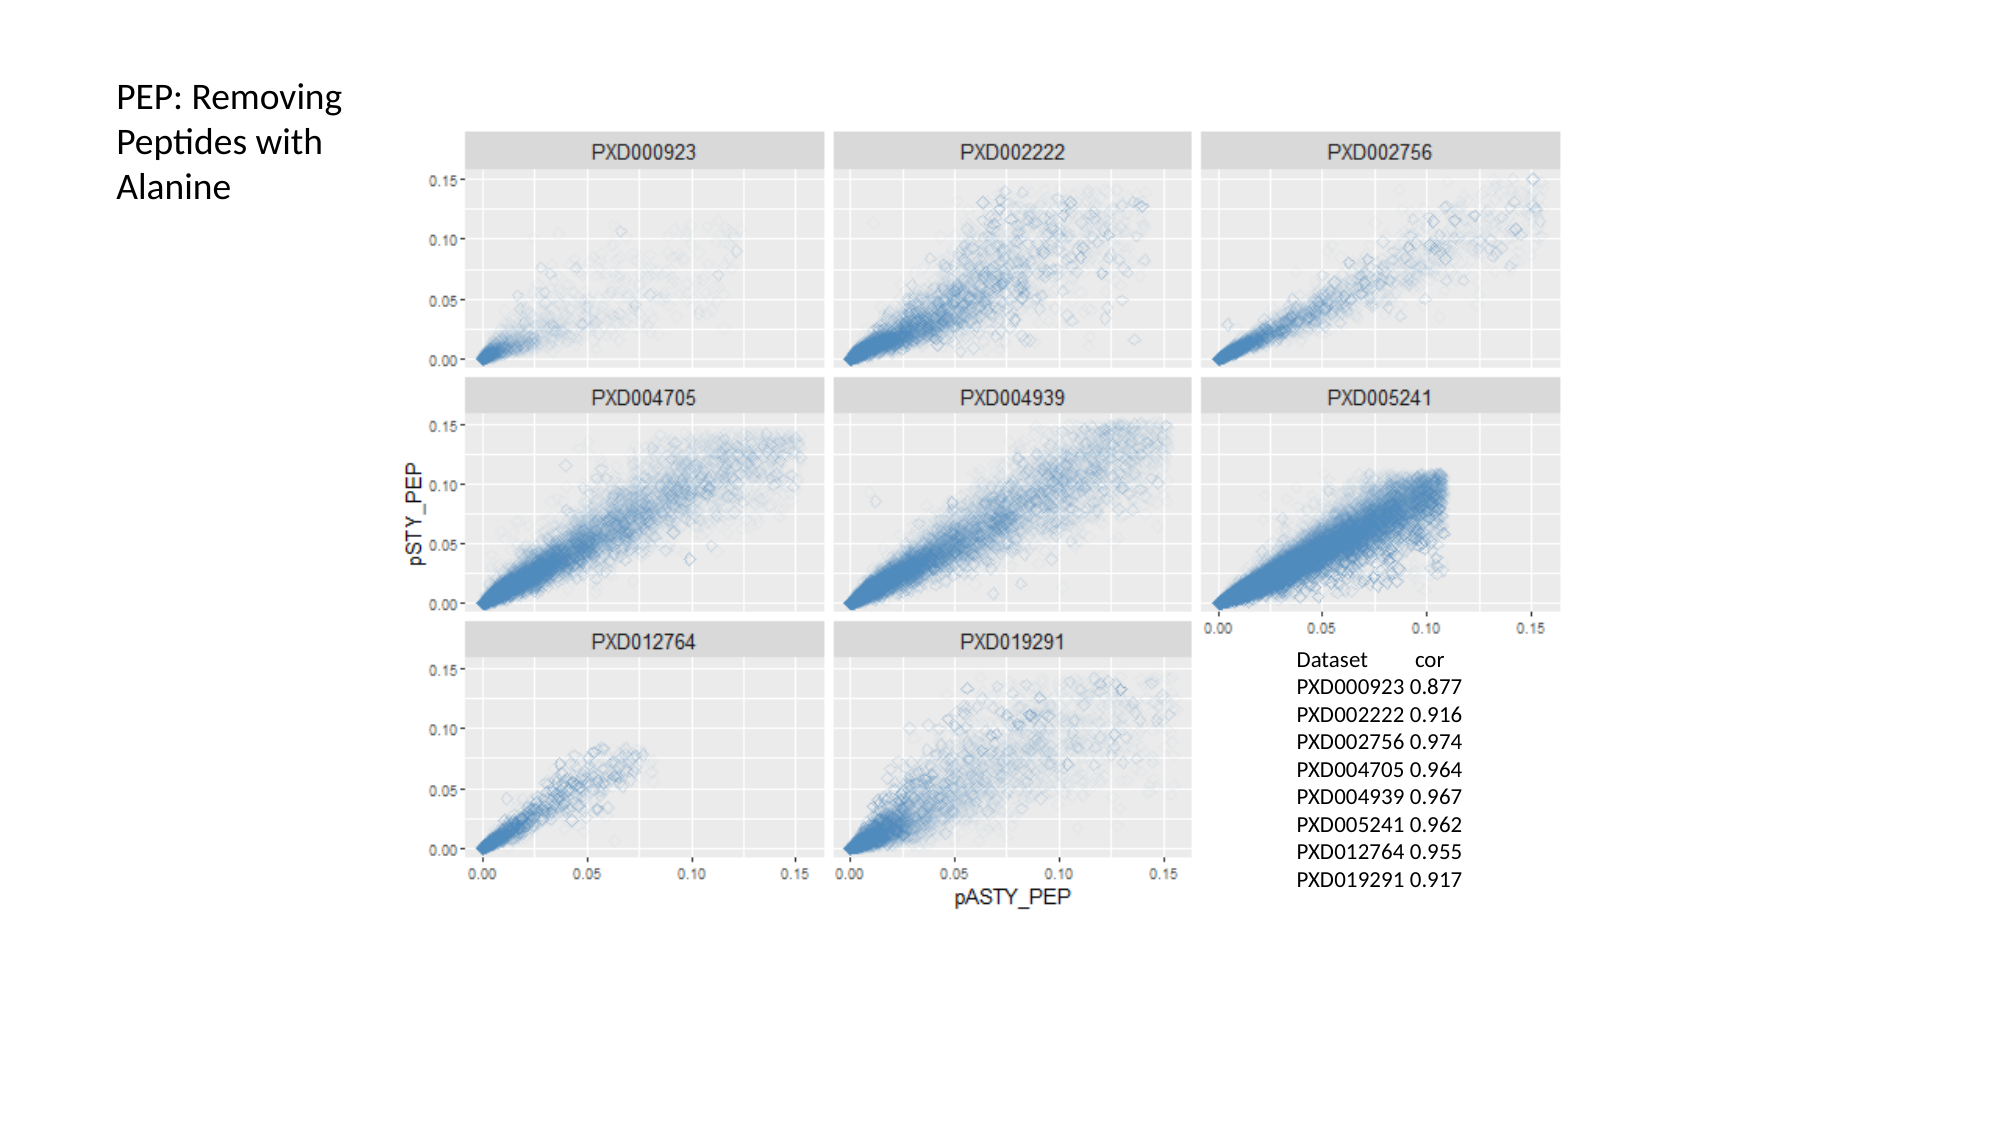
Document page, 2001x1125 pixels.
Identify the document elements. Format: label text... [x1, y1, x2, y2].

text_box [395, 124, 1570, 918]
text_box PEP: Removing Peptides with Alanine [101, 64, 425, 214]
